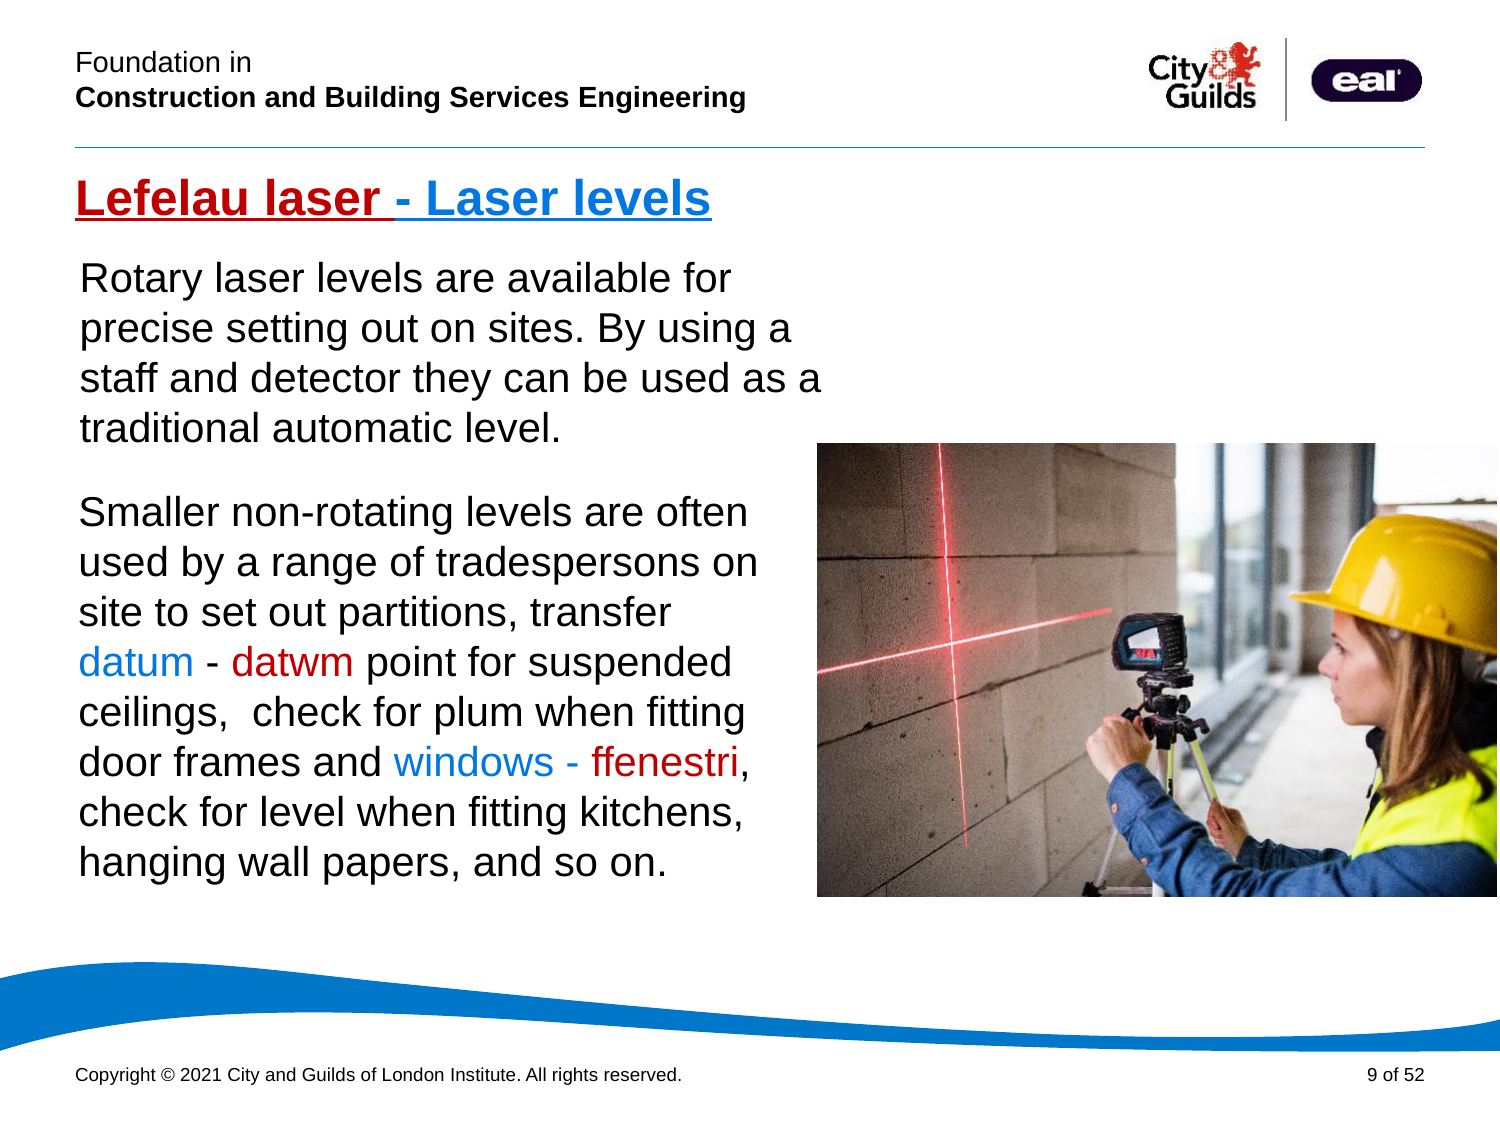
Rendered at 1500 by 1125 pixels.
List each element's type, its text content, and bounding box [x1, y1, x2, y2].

picture [1149, 38, 1422, 121]
title Lefelau laser - Laser levels [74, 165, 1426, 229]
text_box Smaller non-rotating levels are often used by a range of tradespersons on site to set out partitions, transfer datum - datwm point for suspended ceilings, check for plum when fitting door frames and windows - ffenestri, check for level when fitting kitchens, hanging wall papers, and so on. [63, 477, 812, 893]
text_box Rotary laser levels are available for precise setting out on sites. By using a staff and detector they can be used as a traditional automatic level. [64, 243, 872, 459]
picture [817, 443, 1498, 897]
